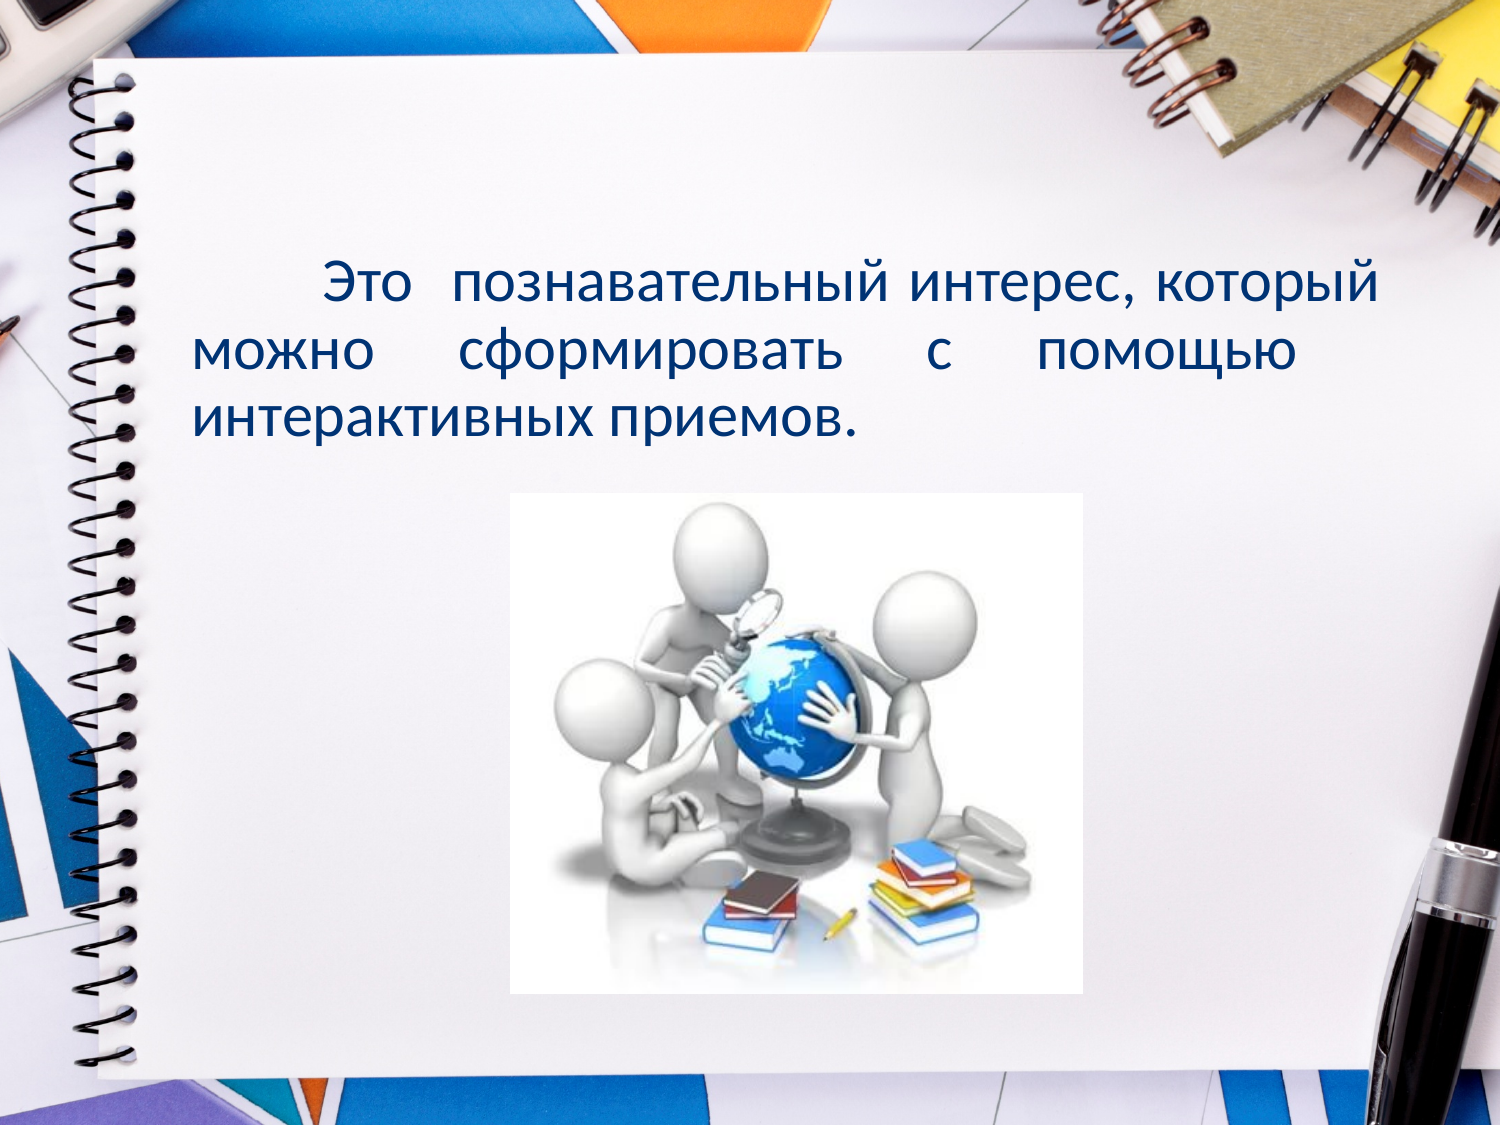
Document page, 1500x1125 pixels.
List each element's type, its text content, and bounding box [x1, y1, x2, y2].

list Это познавательный интерес, который можно сформировать с помощью интерактивных приемов. [174, 240, 1397, 519]
picture [0, 0, 1500, 1125]
